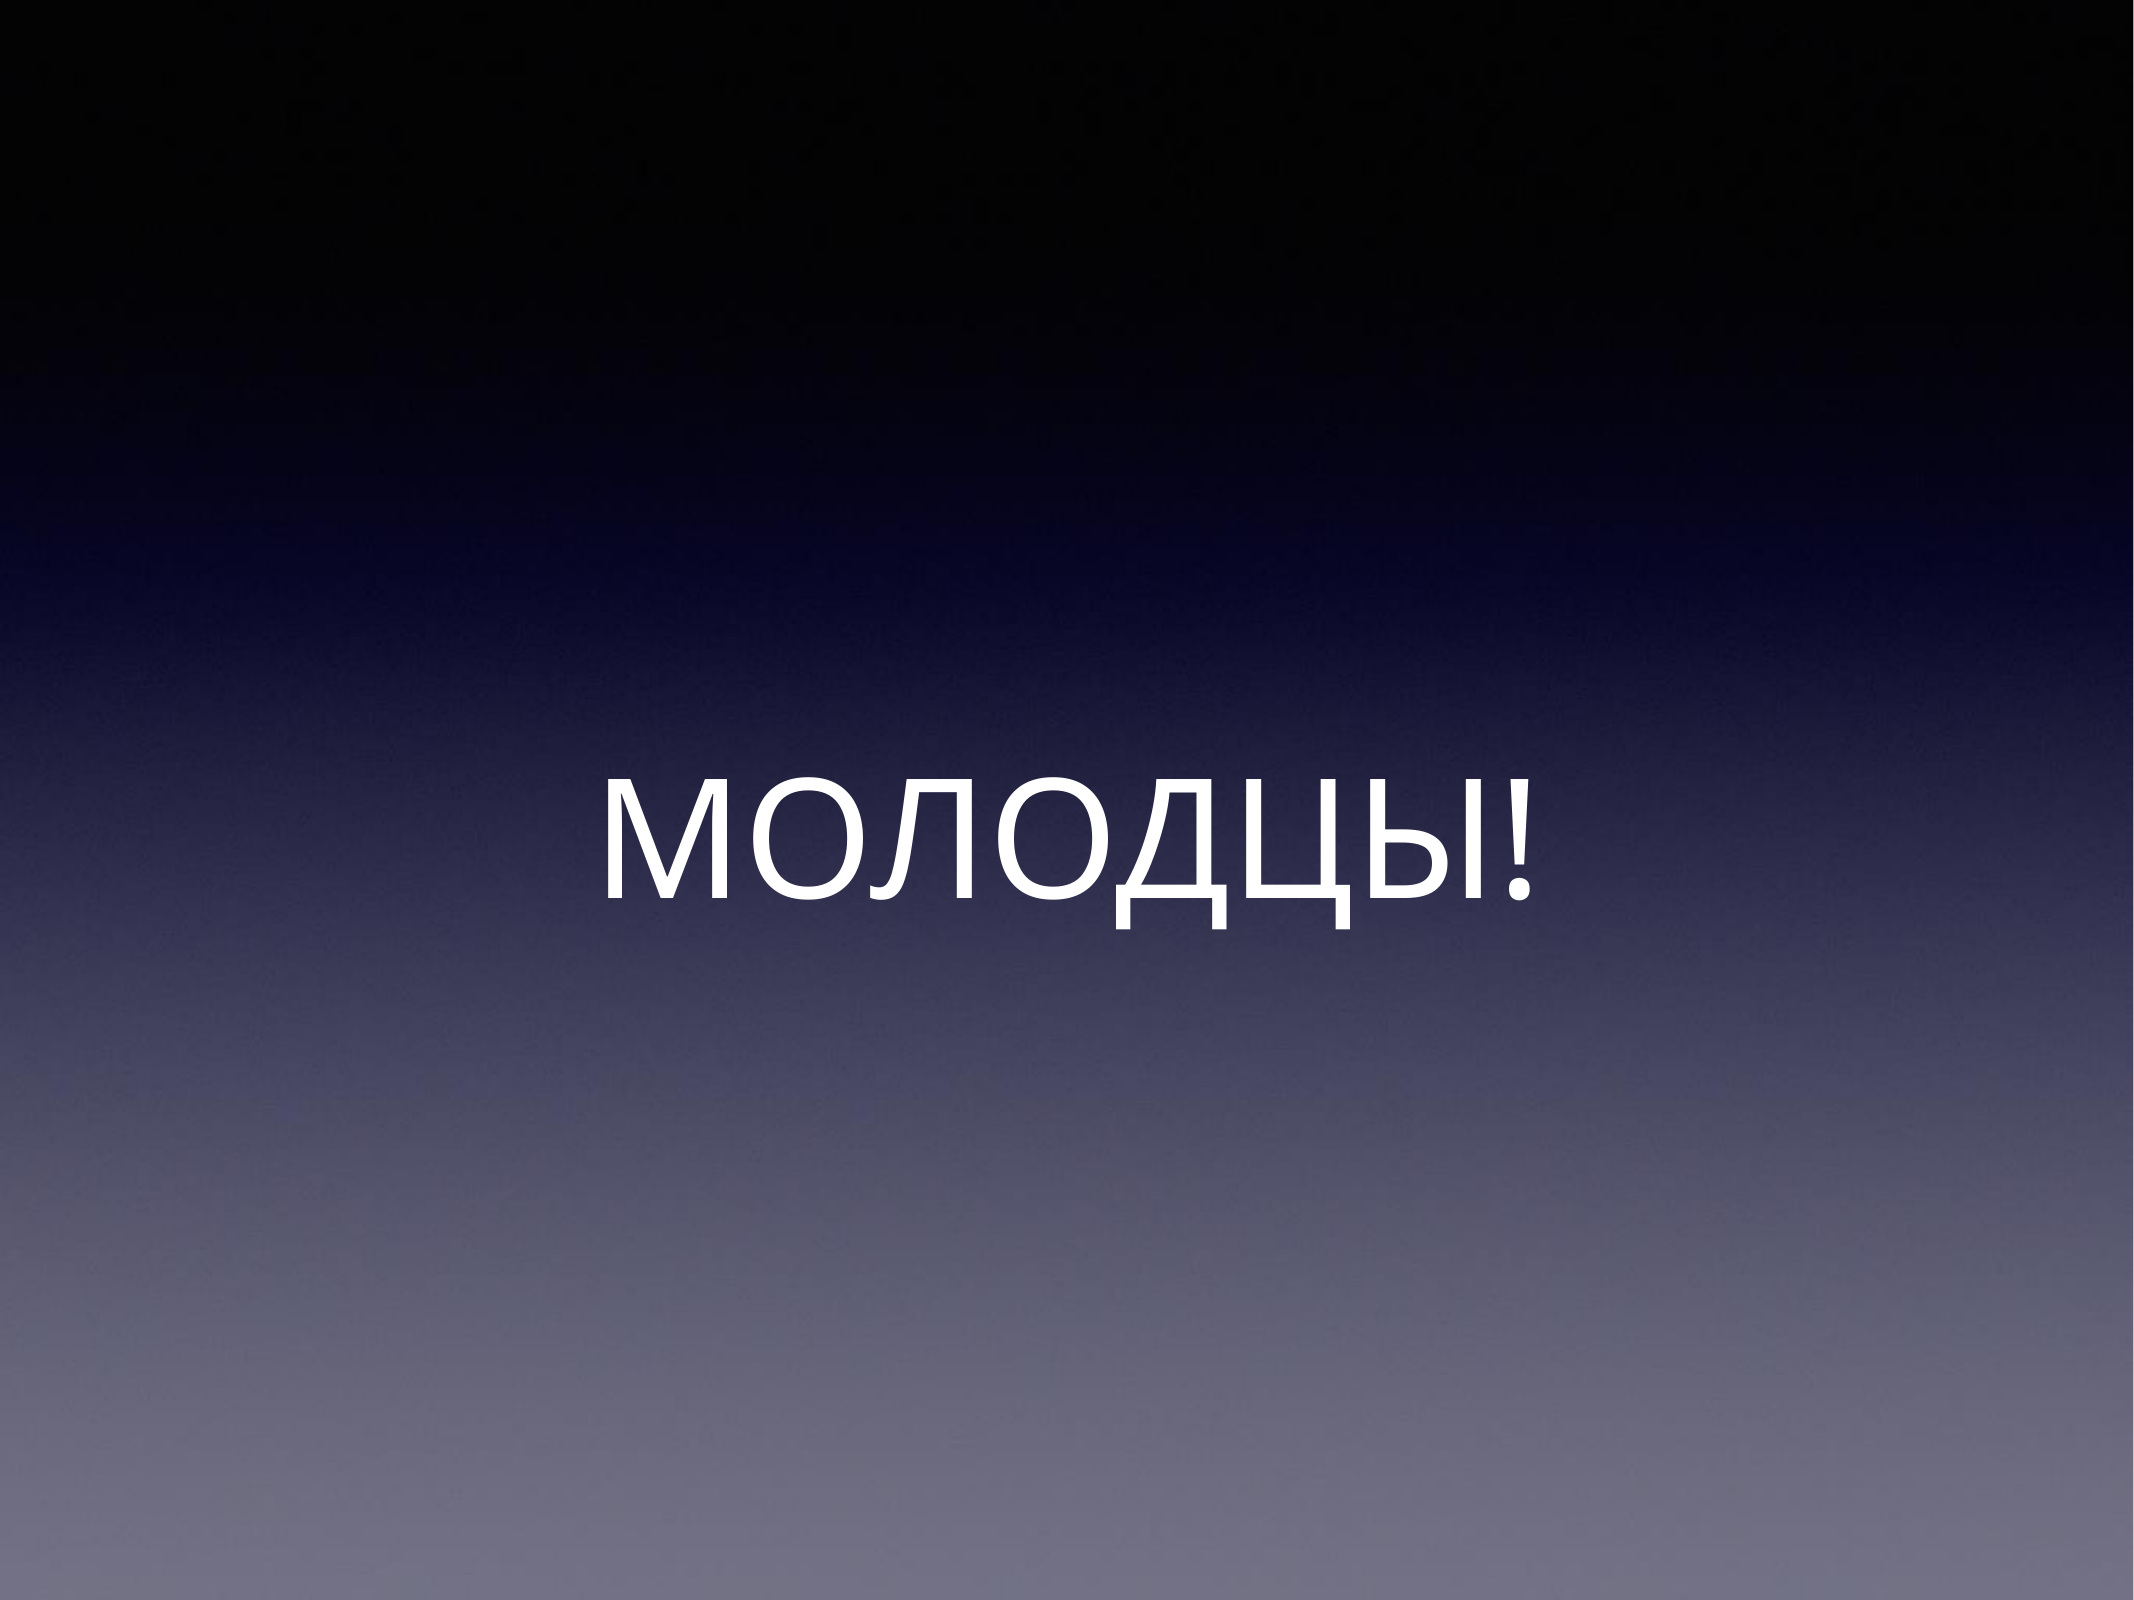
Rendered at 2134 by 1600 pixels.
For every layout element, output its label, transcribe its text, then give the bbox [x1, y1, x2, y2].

title МОЛОДЦЫ! [156, 657, 1979, 1007]
picture [0, 0, 2134, 1600]
